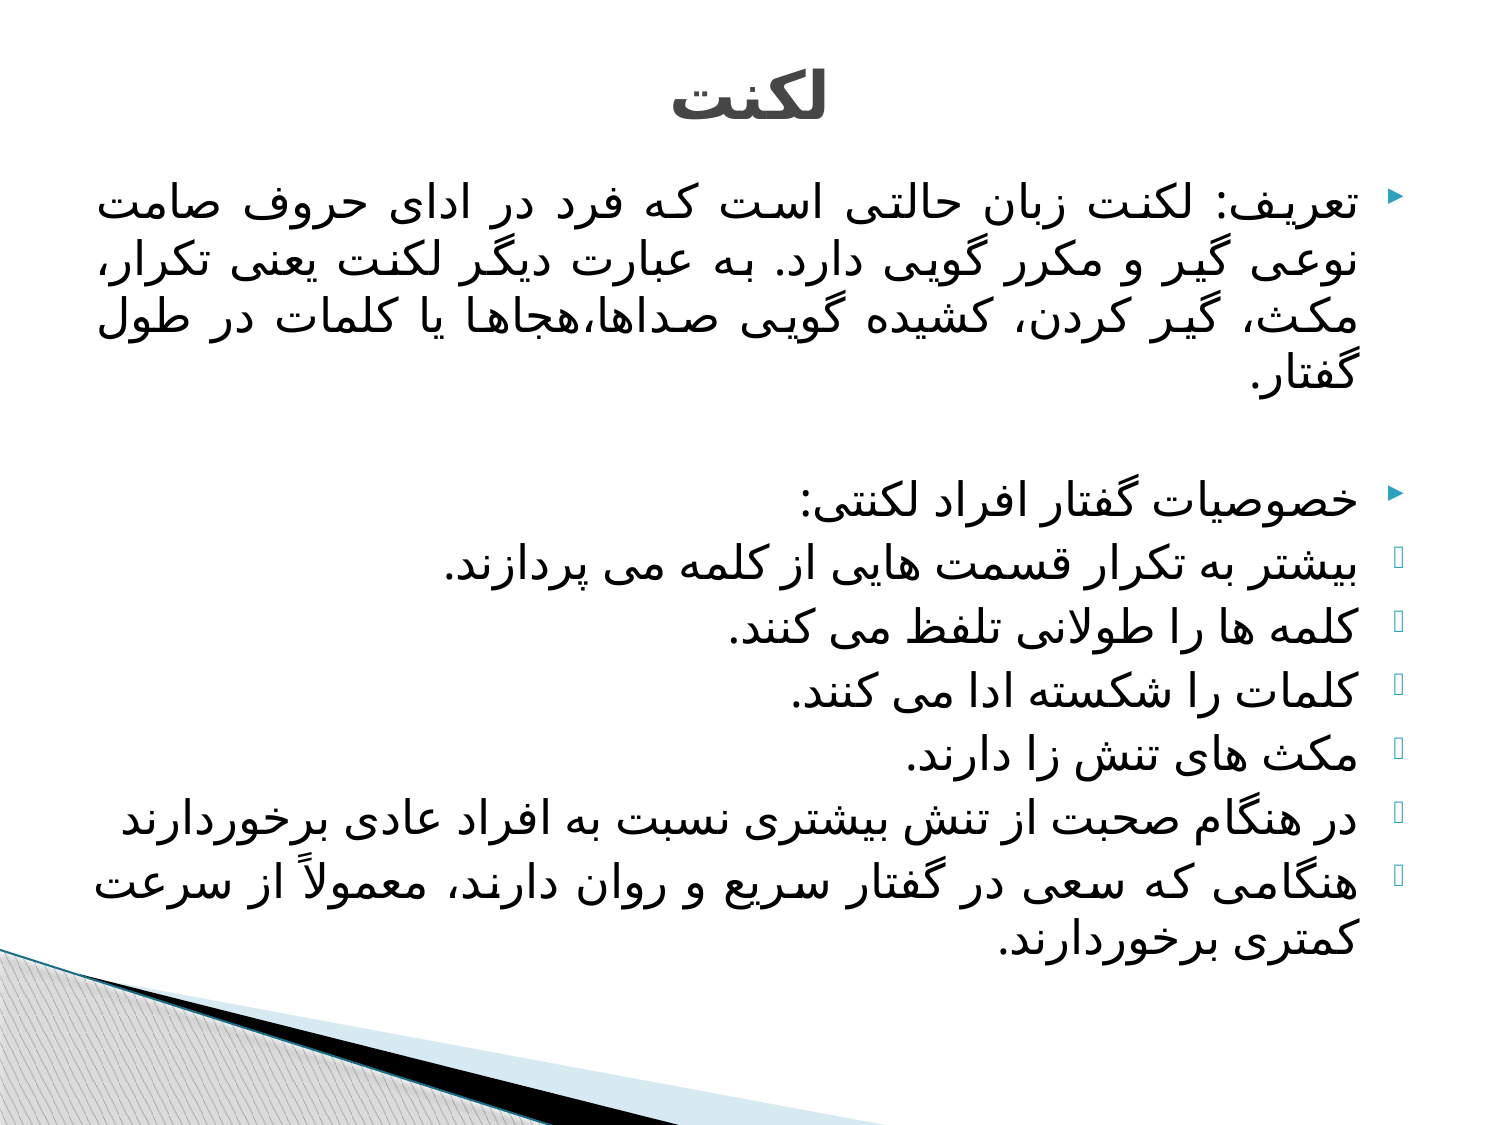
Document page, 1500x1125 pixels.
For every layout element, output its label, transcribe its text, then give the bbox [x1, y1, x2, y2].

list تعریف: لکنت زبان حالتی است که فرد در ادای حروف صامت نوعی گیر و مکرر گویی دارد. به عبارت دیگر لکنت یعنی تکرار، مکث، گیر کردن، کشیده گویی صداها،هجاها یا کلمات در طول گفتار. خصوصیات گفتار افراد لکنتی: بیشتر به تکرار قسمت هایی از کلمه می پردازند. کلمه ها را طولانی تلفظ می کنند. کلمات را شکسته ادا می کنند. مکث های تنش زا دارند. در هنگام صحبت از تنش بیشتری نسبت به افراد عادی برخوردارند هنگامی که سعی در گفتار سریع و روان دارند، معمولاً از سرعت کمتری برخوردارند. [75, 164, 1425, 986]
title لکنت [75, 45, 1425, 141]
